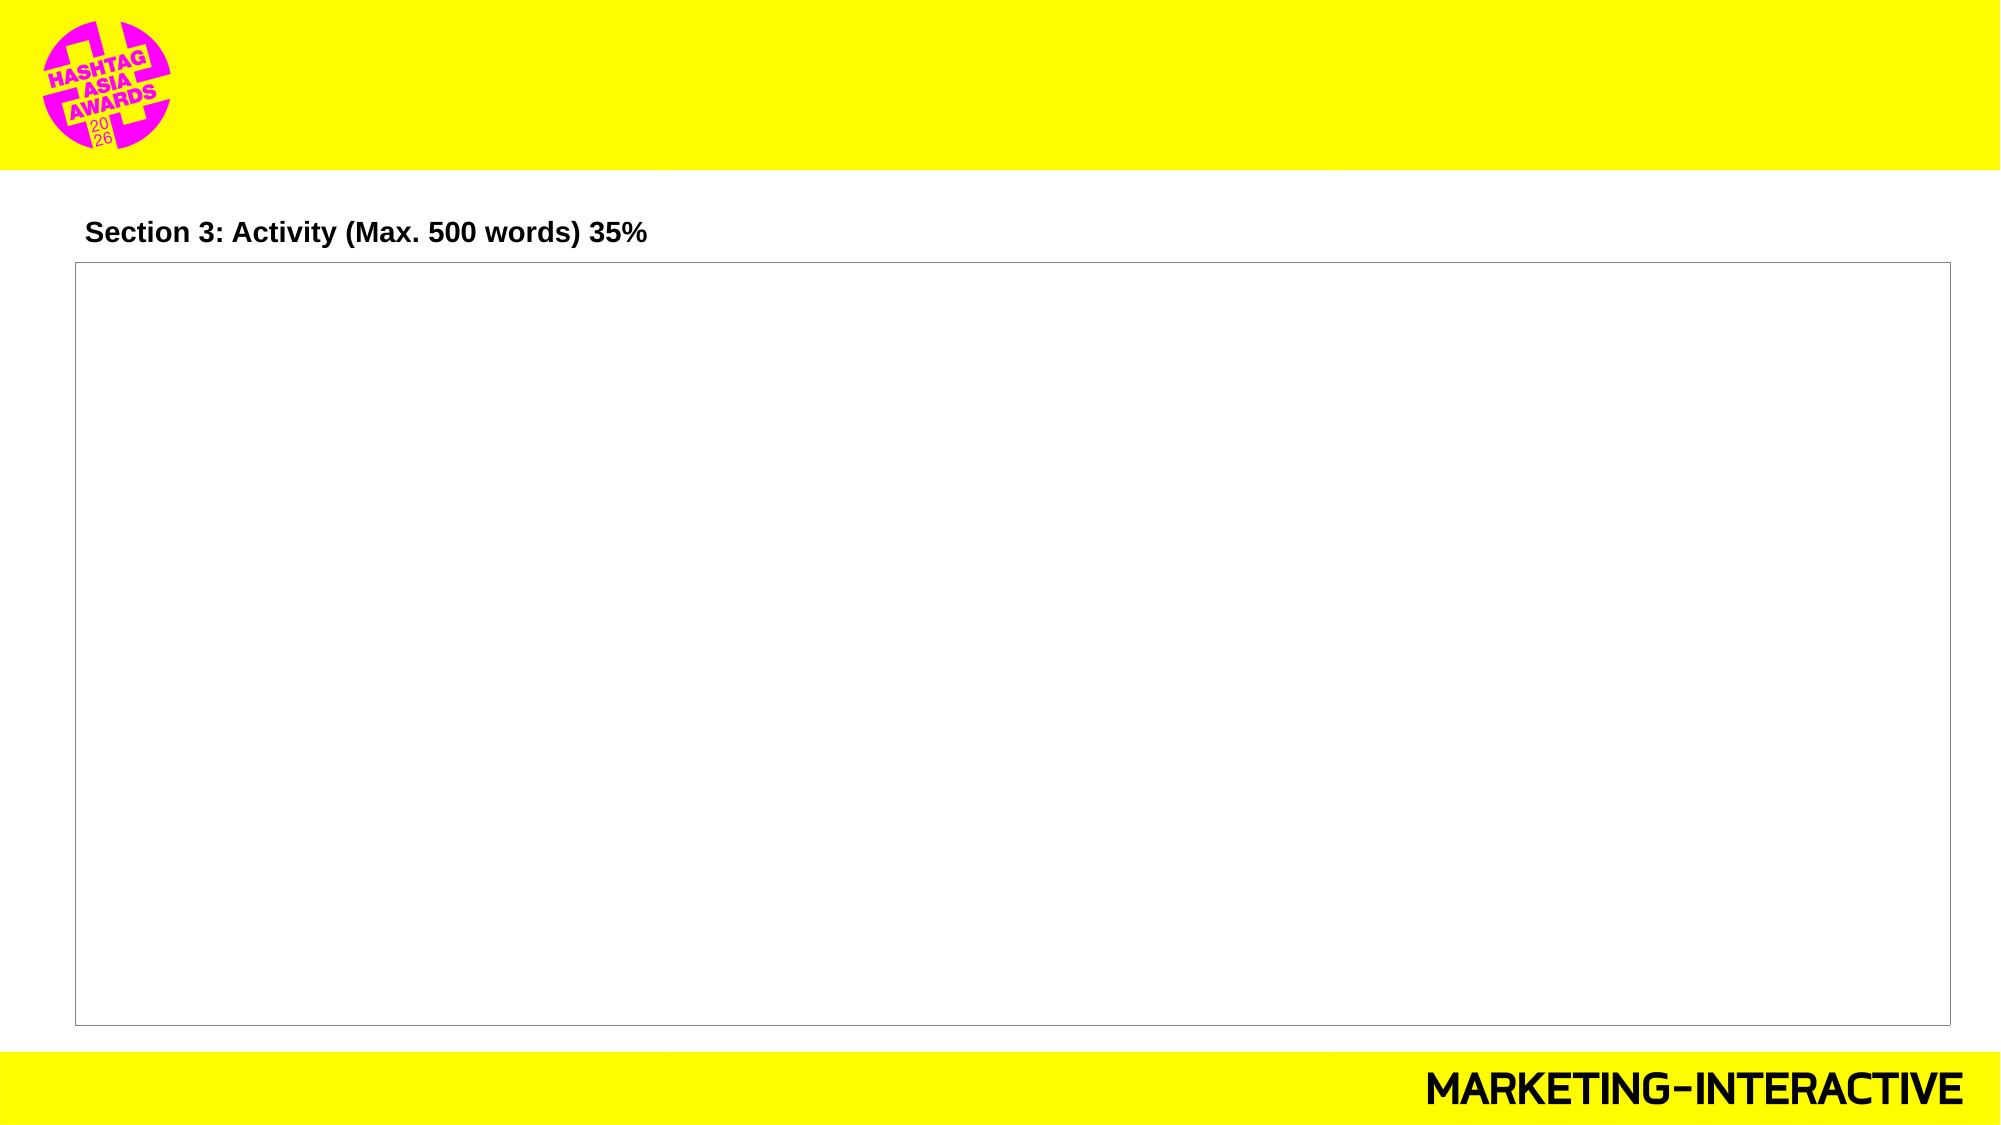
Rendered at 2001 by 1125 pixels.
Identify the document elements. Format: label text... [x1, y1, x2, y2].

table_header [76, 263, 1950, 1025]
text_box Section 3: Activity (Max. 500 words) 35% [70, 199, 916, 263]
picture [0, 0, 2001, 1125]
